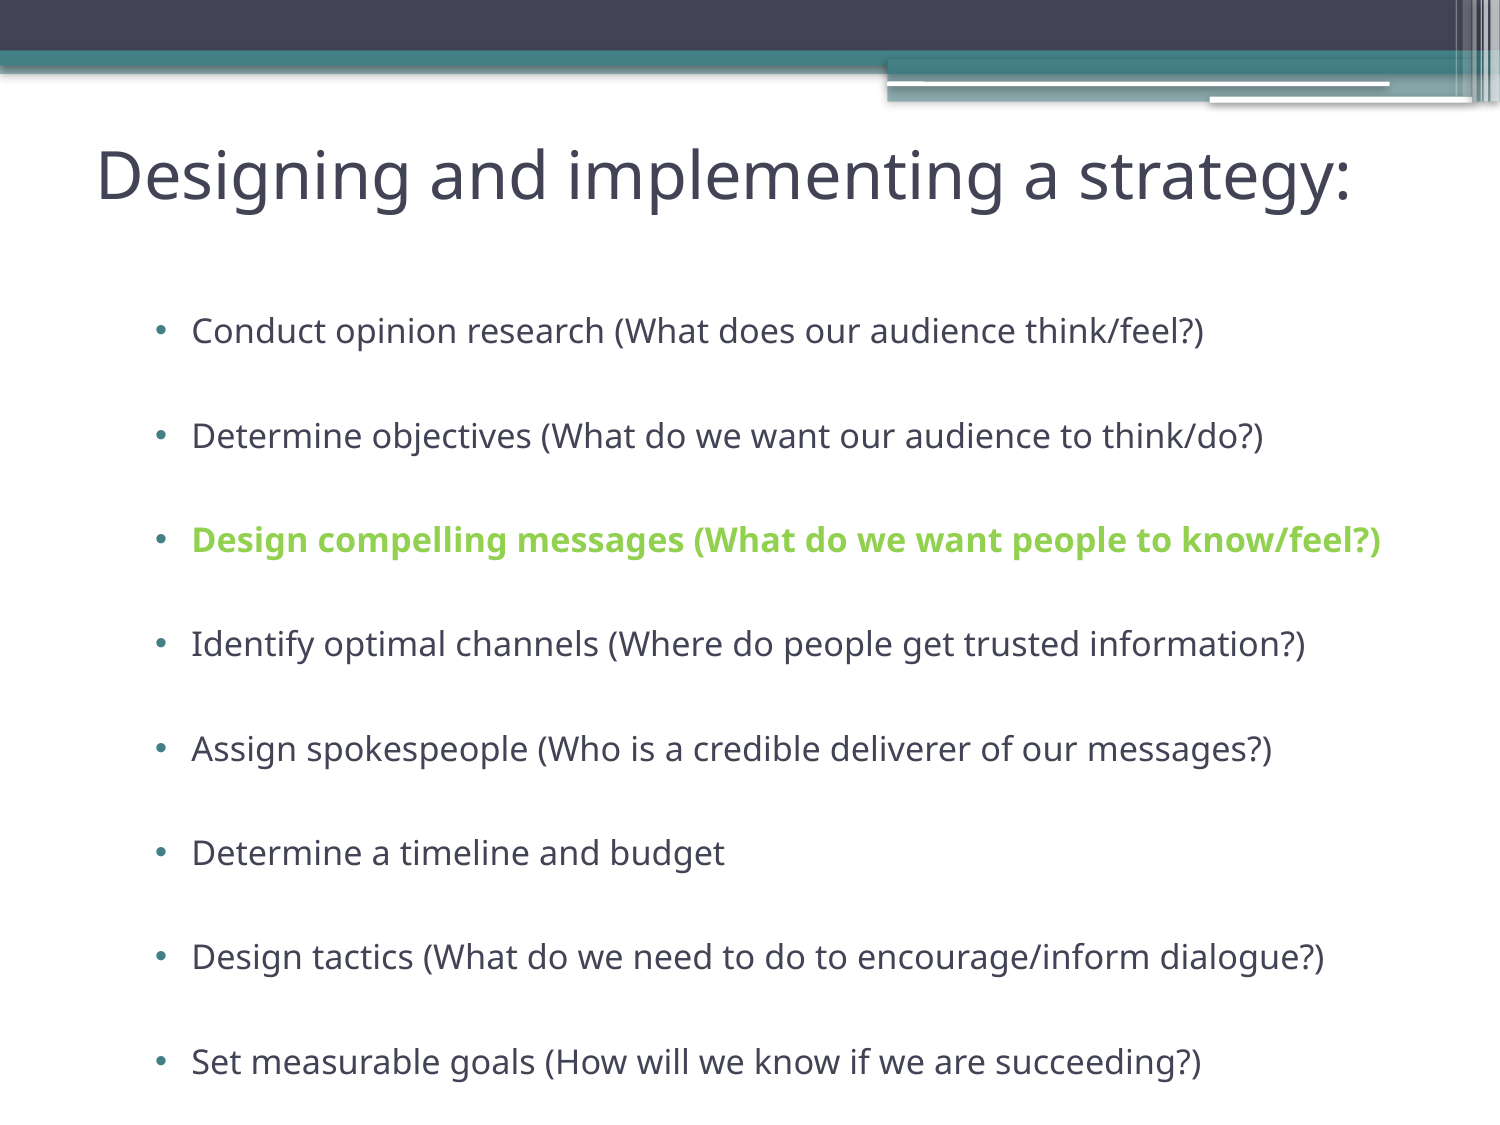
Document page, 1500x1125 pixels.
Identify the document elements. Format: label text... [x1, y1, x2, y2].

title Designing and implementing a strategy: [80, 125, 1431, 300]
list Conduct opinion research (What does our audience think/feel?) Determine objectives (What do we want our audience to think/do?) Design compelling messages (What do we want people to know/feel?) Identify optimal channels (Where do people get trusted information?) Assign spokespeople (Who is a credible deliverer of our messages?) Determine a timeline and budget Design tactics (What do we need to do to encourage/inform dialogue?) Set measurable goals (How will we know if we are succeeding?) [79, 302, 1463, 1100]
